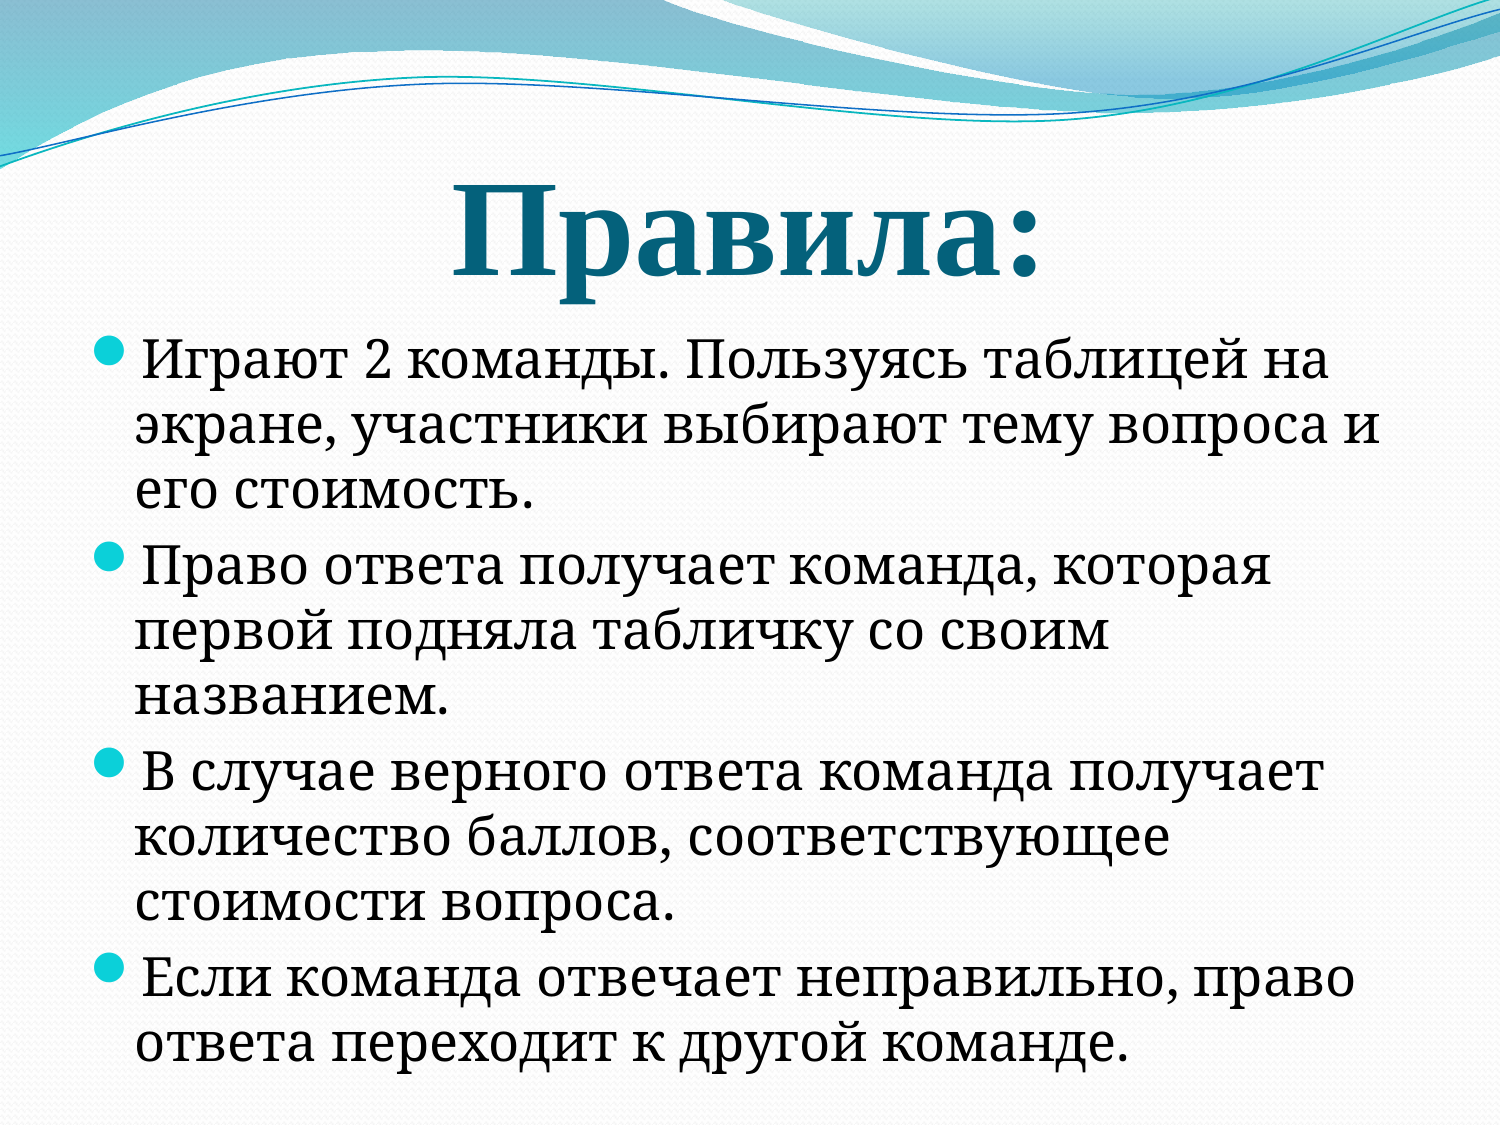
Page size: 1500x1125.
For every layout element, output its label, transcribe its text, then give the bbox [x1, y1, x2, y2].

list Играют 2 команды. Пользуясь таблицей на экране, участники выбирают тему вопроса и его стоимость. Право ответа получает команда, которая первой подняла табличку со своим названием. В случае верного ответа команда получает количество баллов, соответствующее стоимости вопроса. Если команда отвечает неправильно, право ответа переходит к другой команде. [75, 317, 1425, 1038]
title Правила: [75, 115, 1425, 303]
